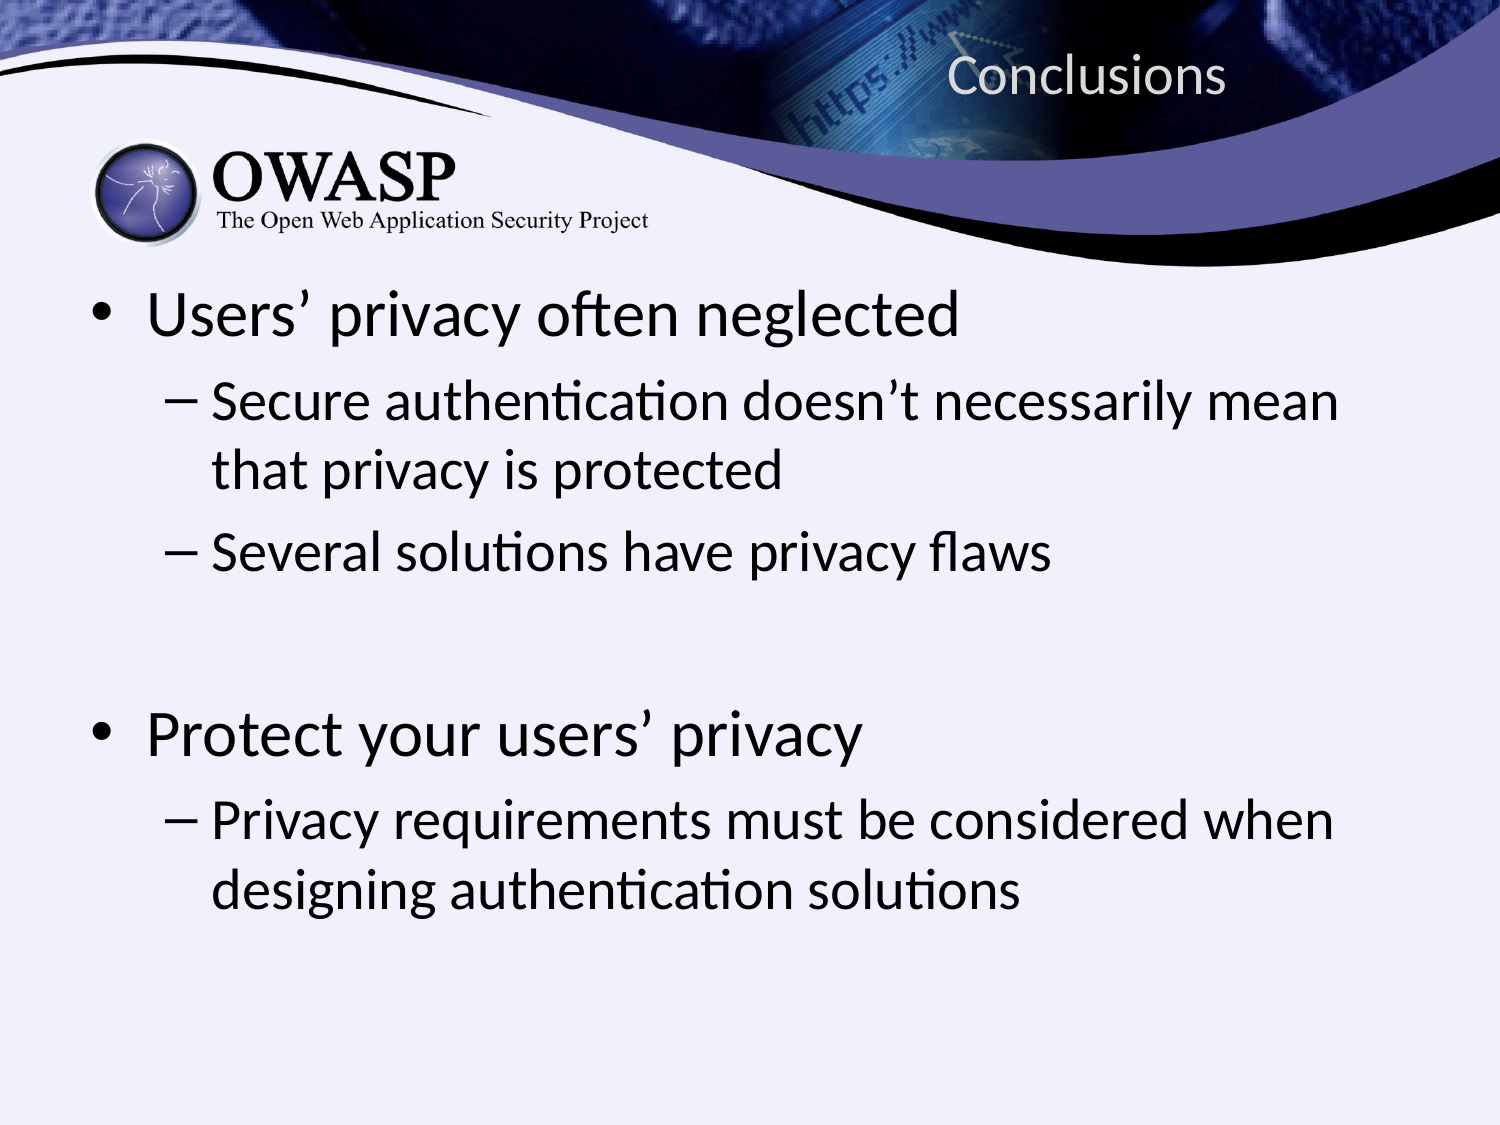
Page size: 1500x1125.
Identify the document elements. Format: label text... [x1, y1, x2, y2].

list Users’ privacy often neglected Secure authentication doesn’t necessarily mean that privacy is protected Several solutions have privacy flaws Protect your users’ privacy Privacy requirements must be considered when designing authentication solutions [75, 262, 1425, 1005]
picture [0, 0, 1500, 1125]
title Conclusions [699, 12, 1475, 130]
